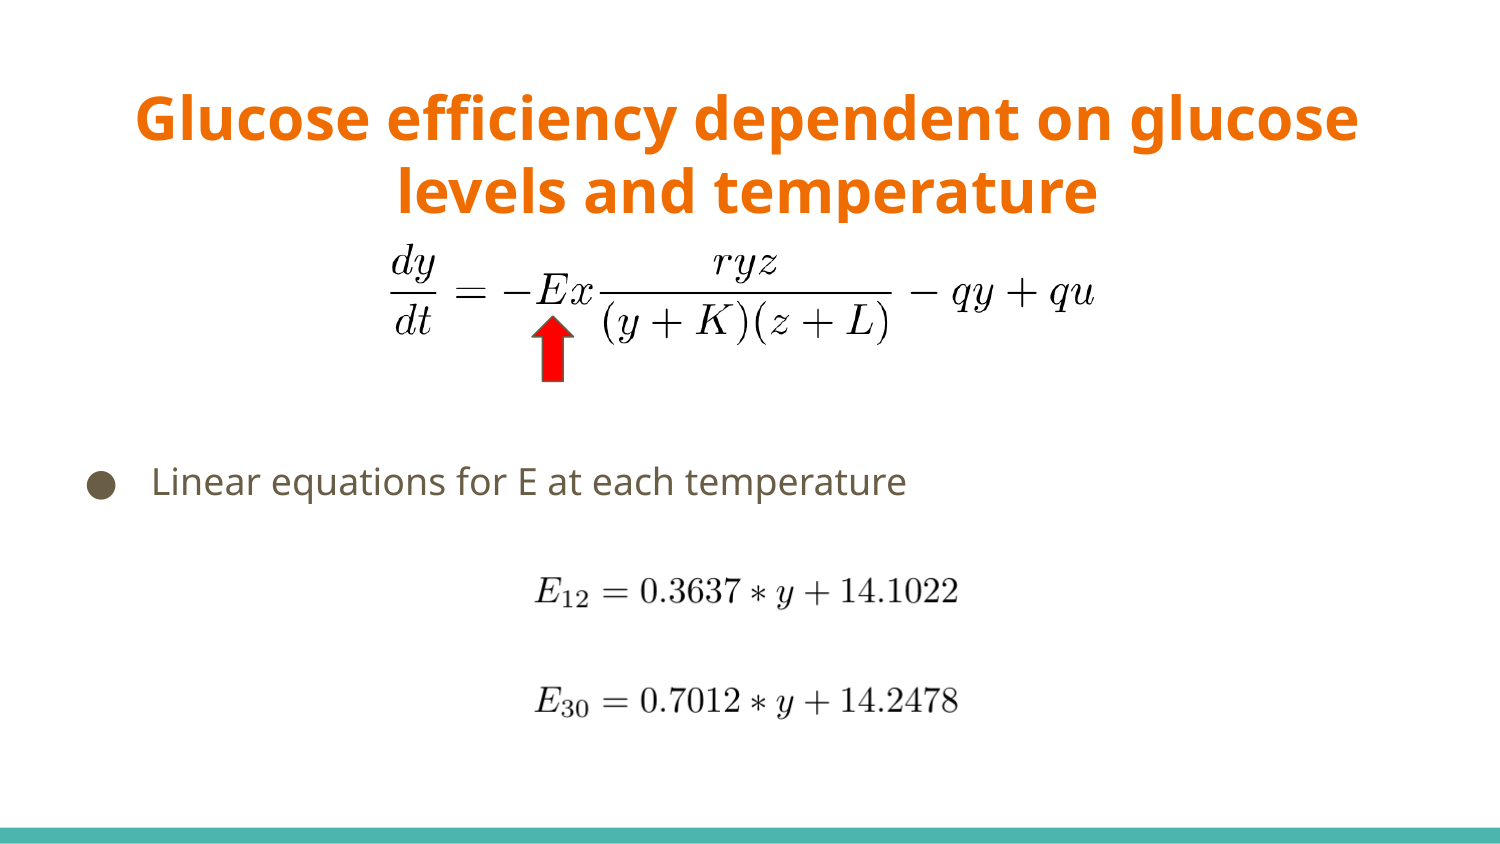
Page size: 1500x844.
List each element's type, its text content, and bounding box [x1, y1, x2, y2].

picture [467, 547, 1032, 761]
list Linear equations for E at each temperature [51, 187, 1449, 776]
title Glucose efficiency dependent on glucose levels and temperature [37, 65, 1459, 182]
picture [335, 223, 1165, 382]
